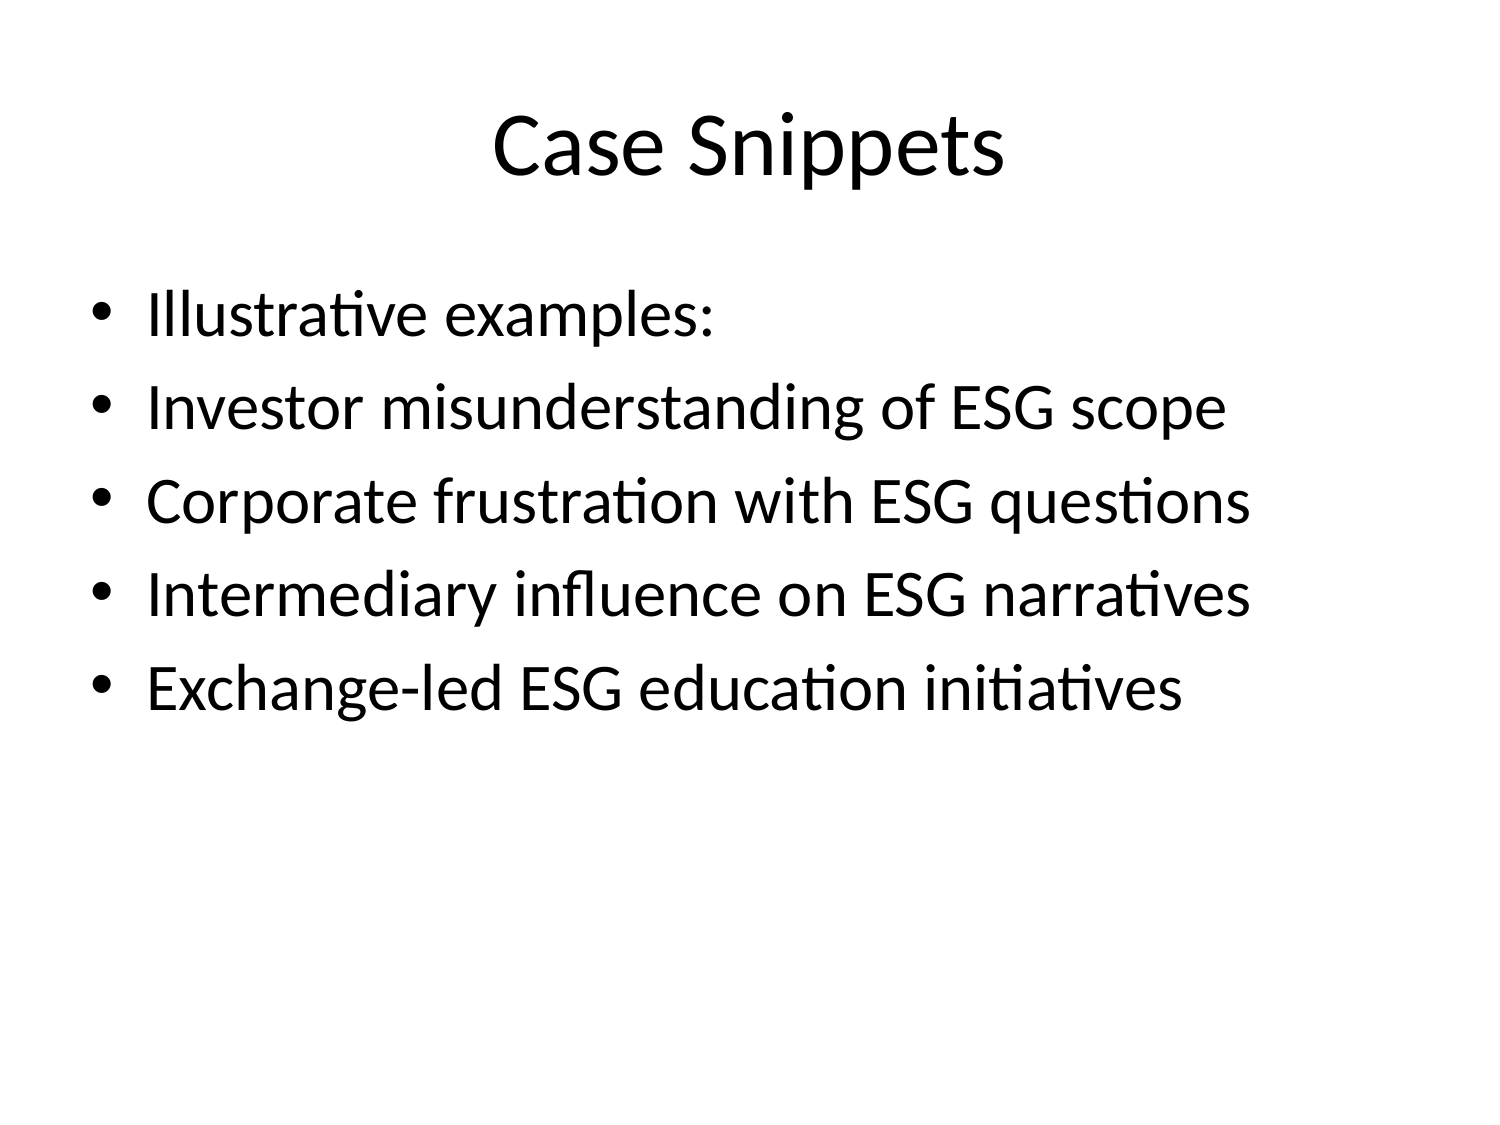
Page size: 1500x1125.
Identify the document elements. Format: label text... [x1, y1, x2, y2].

title Case Snippets [75, 45, 1425, 233]
list Illustrative examples: Investor misunderstanding of ESG scope Corporate frustration with ESG questions Intermediary influence on ESG narratives Exchange-led ESG education initiatives [75, 262, 1425, 1005]
